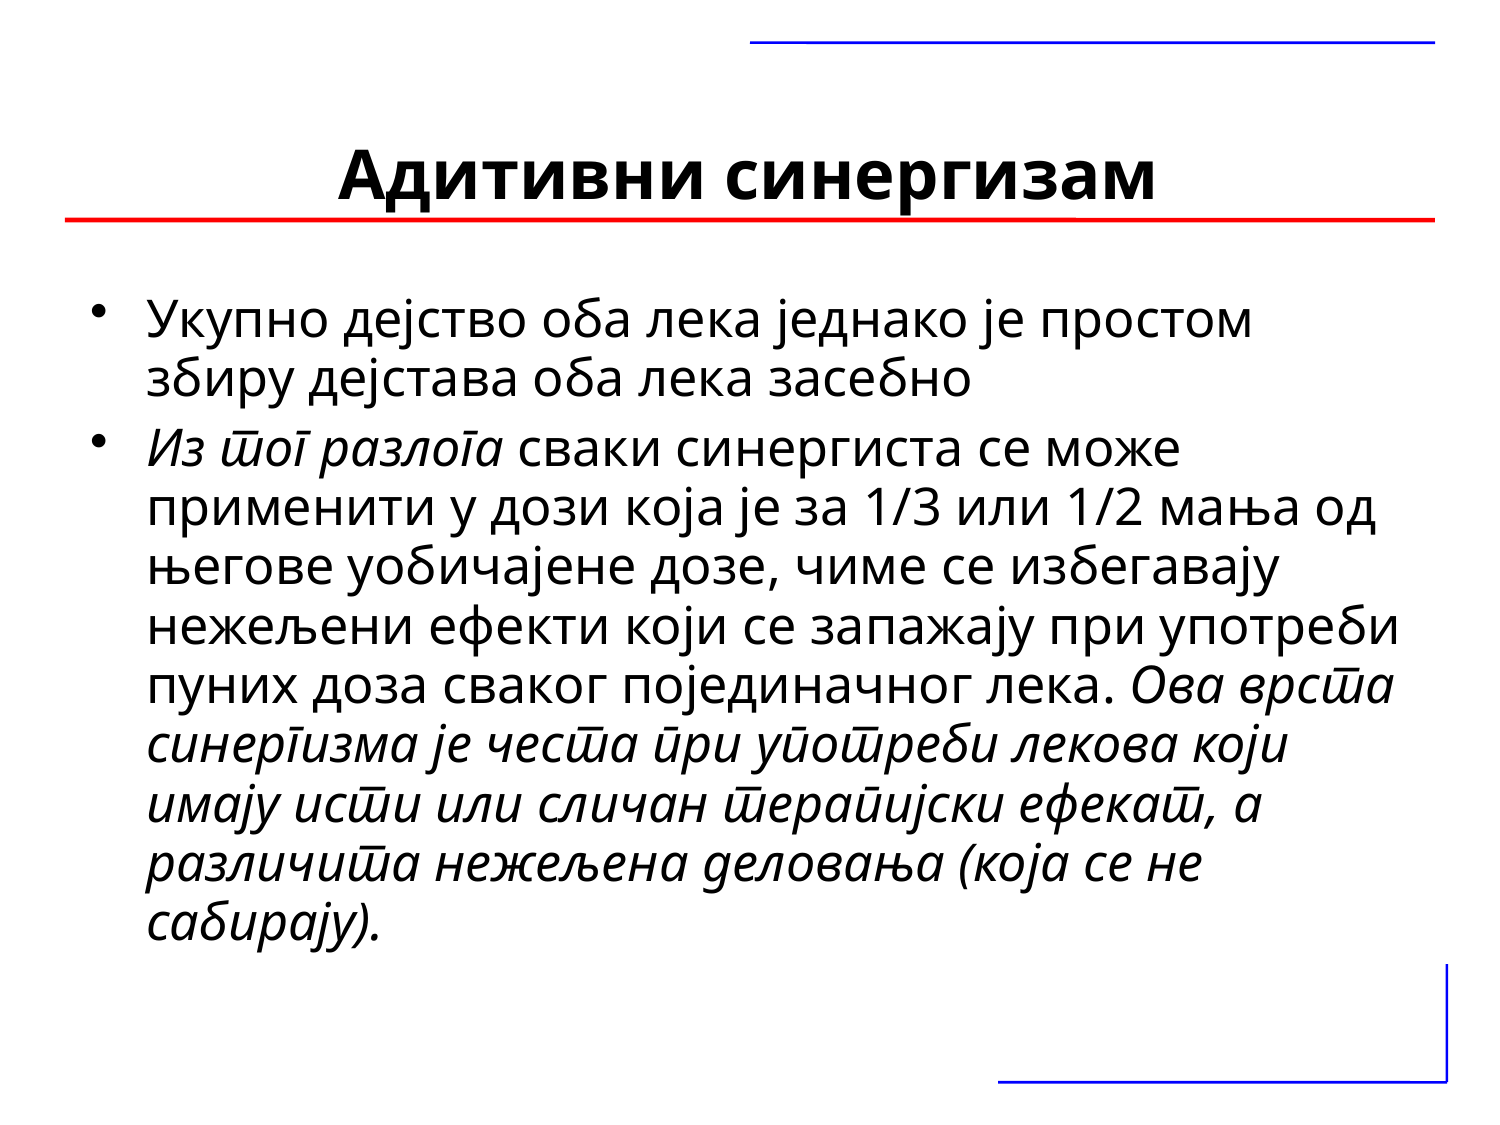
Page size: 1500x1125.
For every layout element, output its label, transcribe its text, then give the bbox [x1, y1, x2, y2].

list Укупно дејство оба лека једнако је простом збиру дејстава оба лека засебно Из тог разлога сваки синергиста се може применити у дози која је за 1/3 или 1/2 мања од његове уобичајене дозе, чиме се избегавају нежељени ефекти који се запажају при употреби пуних доза сваког појединачног лека. Ова врста синергизма је честа при употреби лекова који имају исти или сличан терапијски ефекат, а различита нежељена деловања (која се не сабирају). [75, 282, 1425, 1006]
title Адитивни синергизам [75, 113, 1424, 221]
